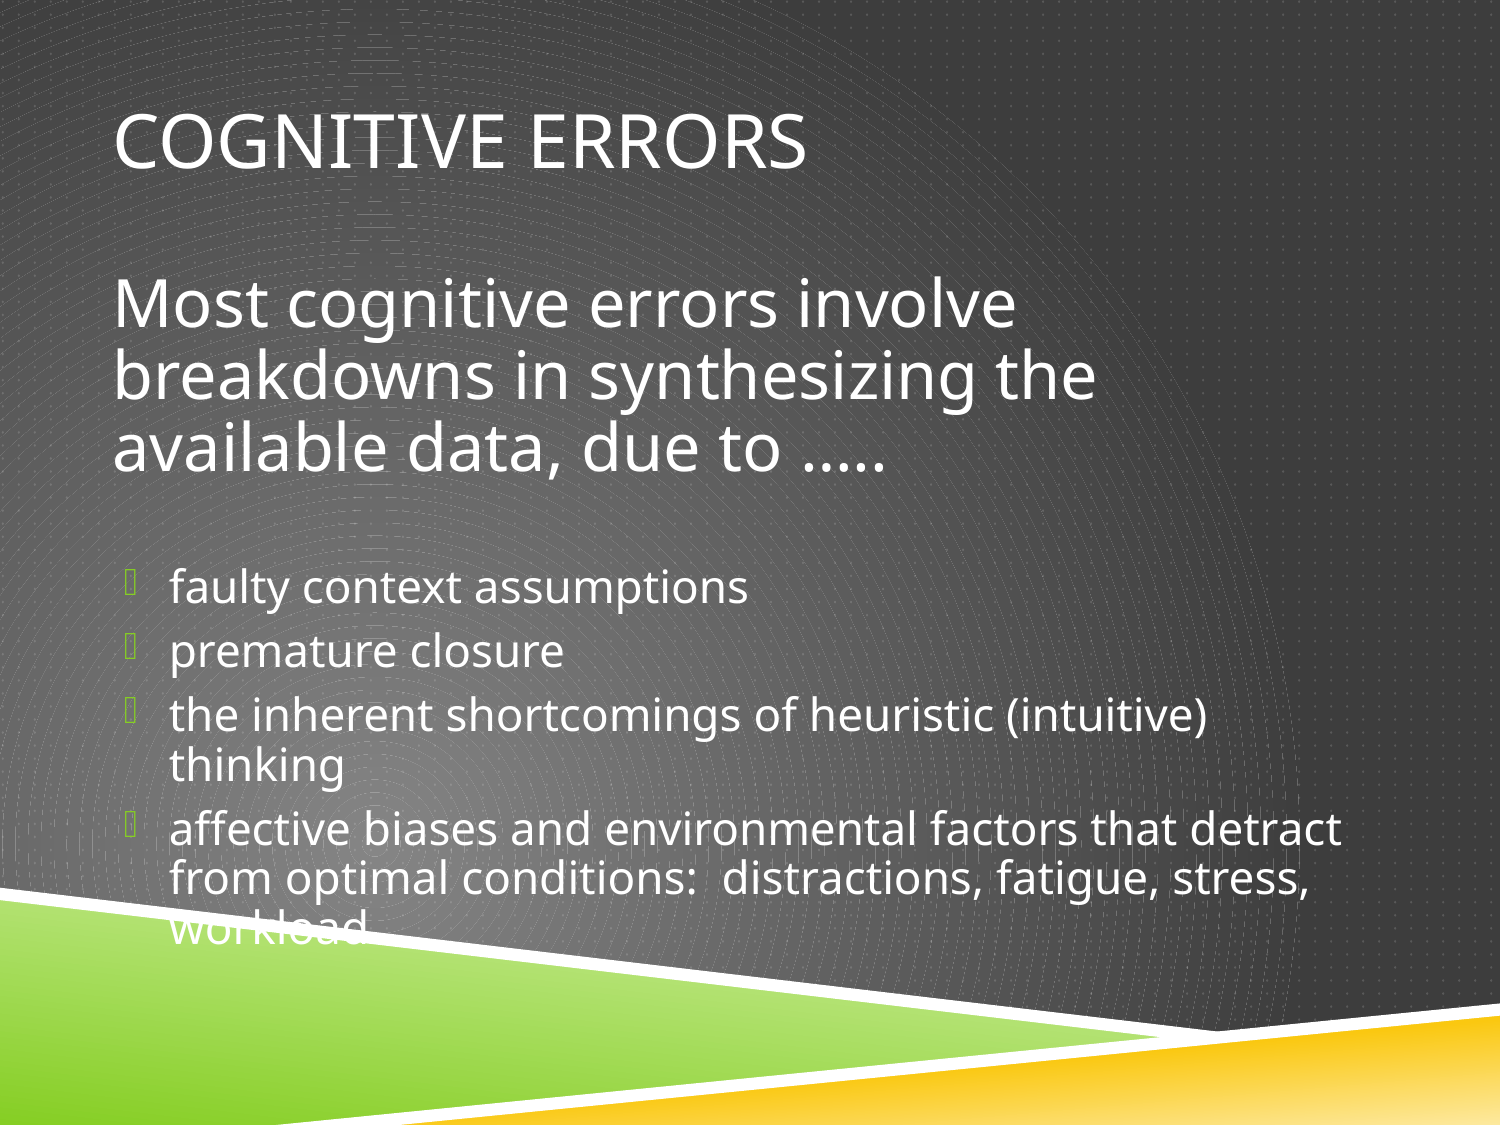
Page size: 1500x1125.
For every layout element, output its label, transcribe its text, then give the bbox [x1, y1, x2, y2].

list Most cognitive errors involve breakdowns in synthesizing the available data, due to ….. faulty context assumptions premature closure the inherent shortcomings of heuristic (intuitive) thinking affective biases and environmental factors that detract from optimal conditions: distractions, fatigue, stress, workload [112, 262, 1388, 876]
title COGNITIVE ERRORS [112, 45, 1388, 233]
